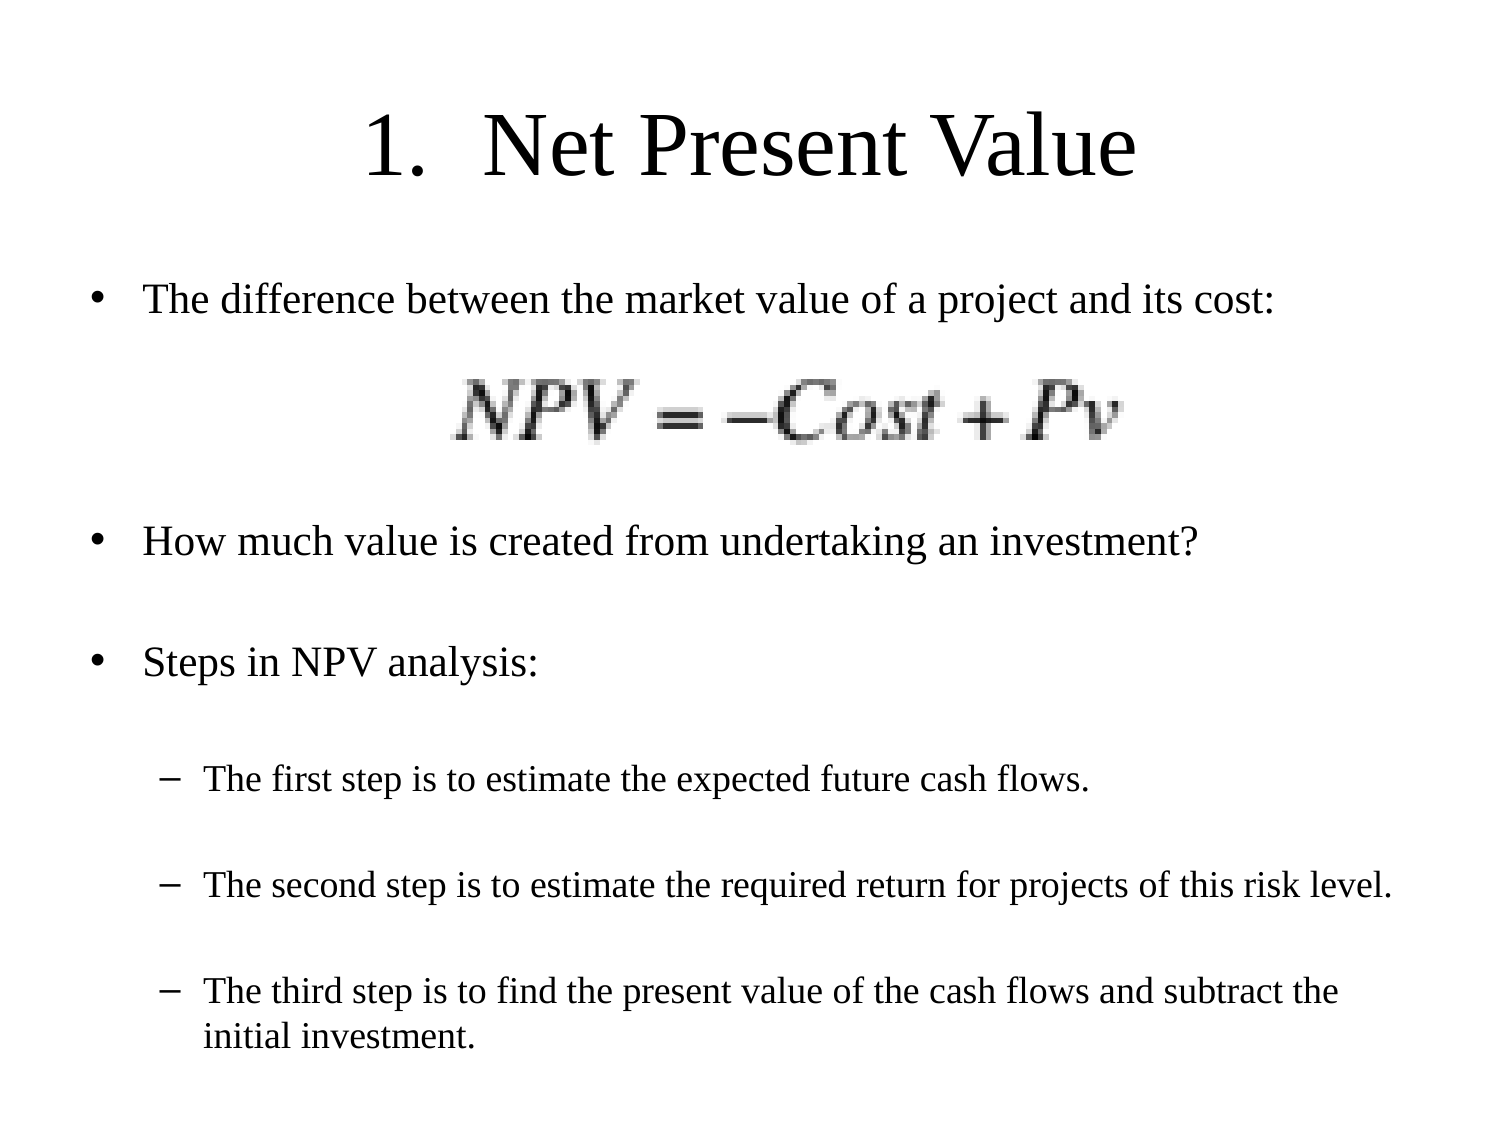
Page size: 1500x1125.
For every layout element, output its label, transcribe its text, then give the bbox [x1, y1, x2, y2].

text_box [438, 369, 1126, 453]
title Net Present Value [75, 45, 1425, 233]
list The difference between the market value of a project and its cost: How much value is created from undertaking an investment? Steps in NPV analysis: The first step is to estimate the expected future cash flows. The second step is to estimate the required return for projects of this risk level. The third step is to find the present value of the cash flows and subtract the initial investment. [75, 262, 1425, 1090]
